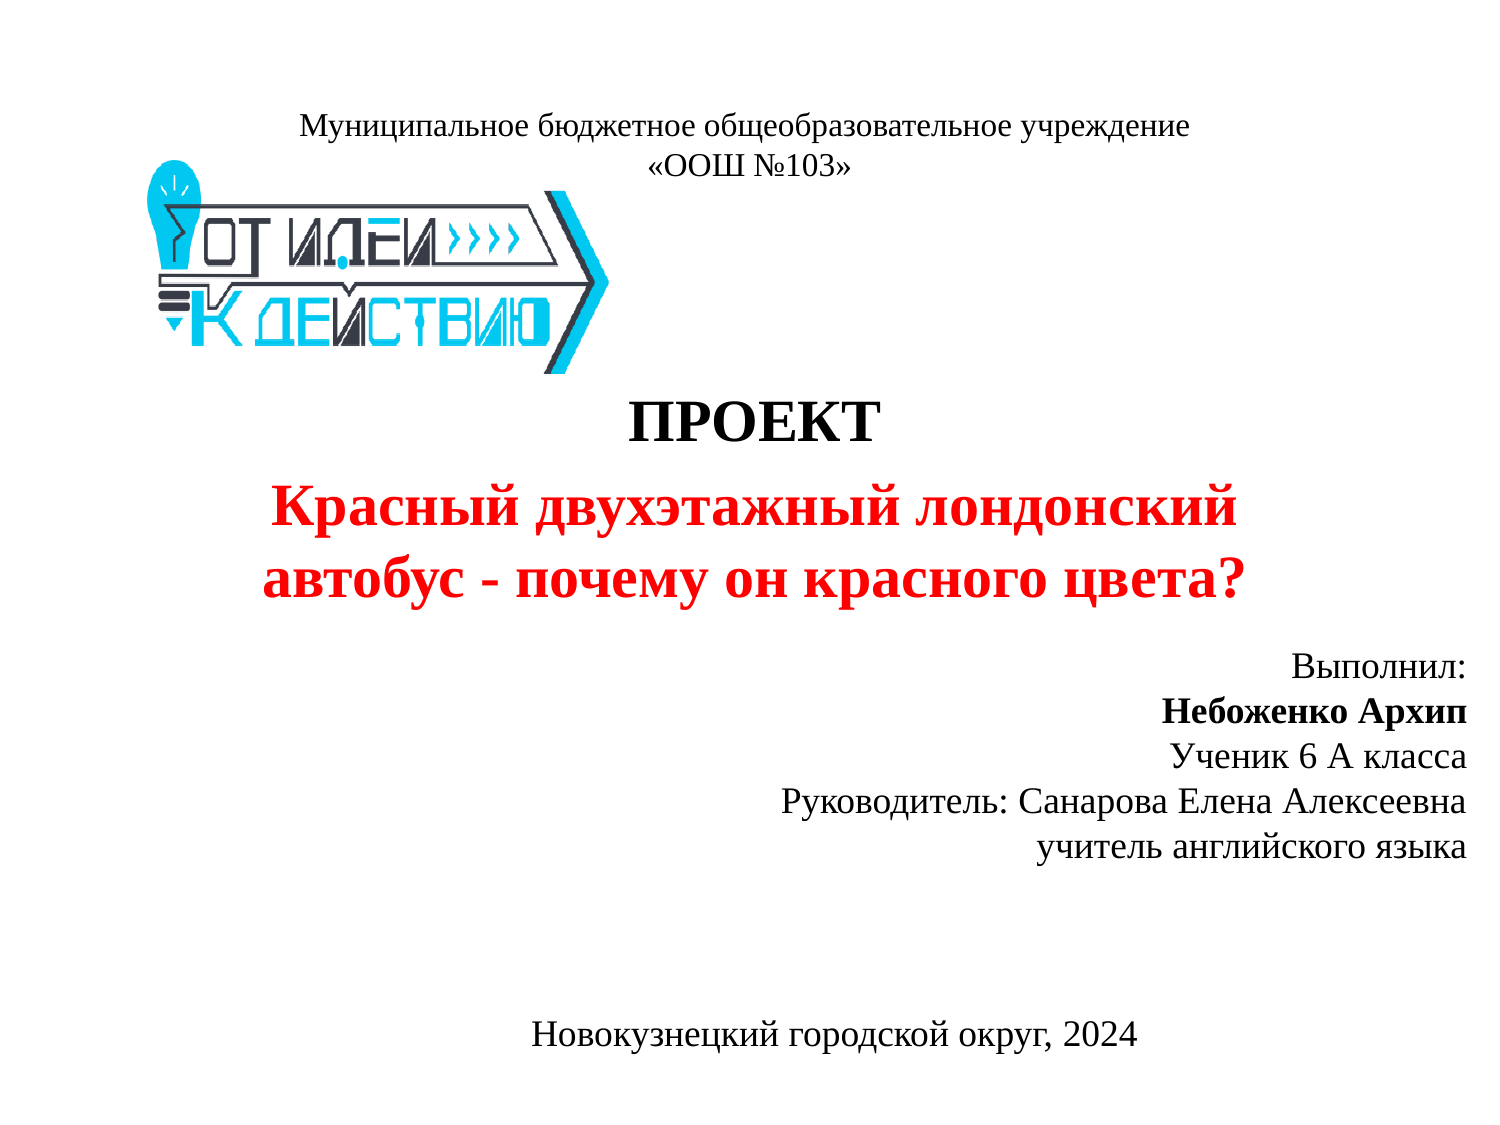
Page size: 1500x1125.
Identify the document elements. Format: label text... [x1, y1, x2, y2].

text_box Выполнил: Небоженко Архип Ученик 6 А класса Руководитель: Санарова Елена Алексеевна учитель английского языка [714, 633, 1483, 874]
picture [147, 160, 609, 374]
text_box Новокузнецкий городской округ, 2024 [324, 1001, 1354, 1106]
subtitle ПРОЕКТ Красный двухэтажный лондонский автобус - почему он красного цвета? [230, 373, 1281, 622]
title Муниципальное бюджетное общеобразовательное учреждение «ООШ №103» [112, 42, 1388, 284]
